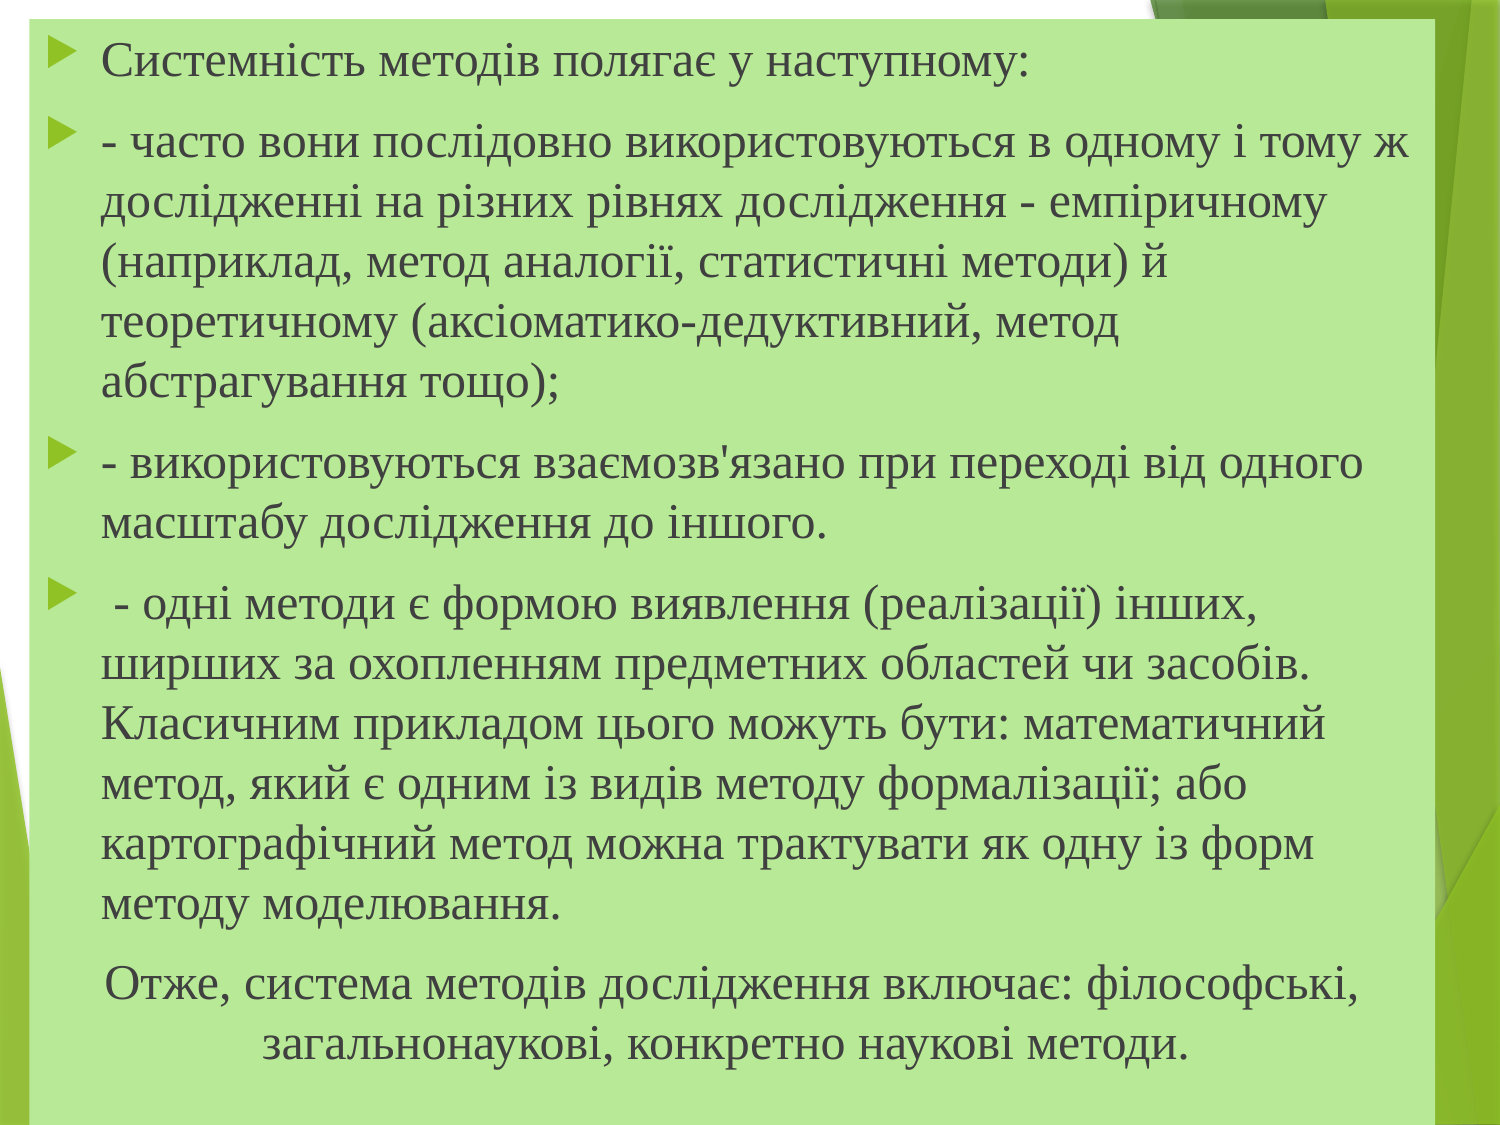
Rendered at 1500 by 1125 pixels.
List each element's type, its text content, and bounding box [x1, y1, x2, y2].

list Системність методів полягає у наступному: - часто вони послідовно використовуються в одному і тому ж дослідженні на різних рівнях дослідження - емпіричному (наприклад, метод аналогії, статистичні методи) й теоретичному (аксіоматико-дедуктивний, метод абстрагування тощо); - використовуються взаємозв'язано при переході від одного масштабу дослідження до іншого. - одні методи є формою виявлення (реалізації) інших, ширших за охопленням предметних областей чи засобів. Класичним прикладом цього можуть бути: математичний метод, який є одним із видів методу формалізації; або картографічний метод можна трактувати як одну із форм методу моделювання. Отже, система методів дослідження включає: філософські, загальнонаукові, конкретно наукові методи. [29, 19, 1436, 1125]
